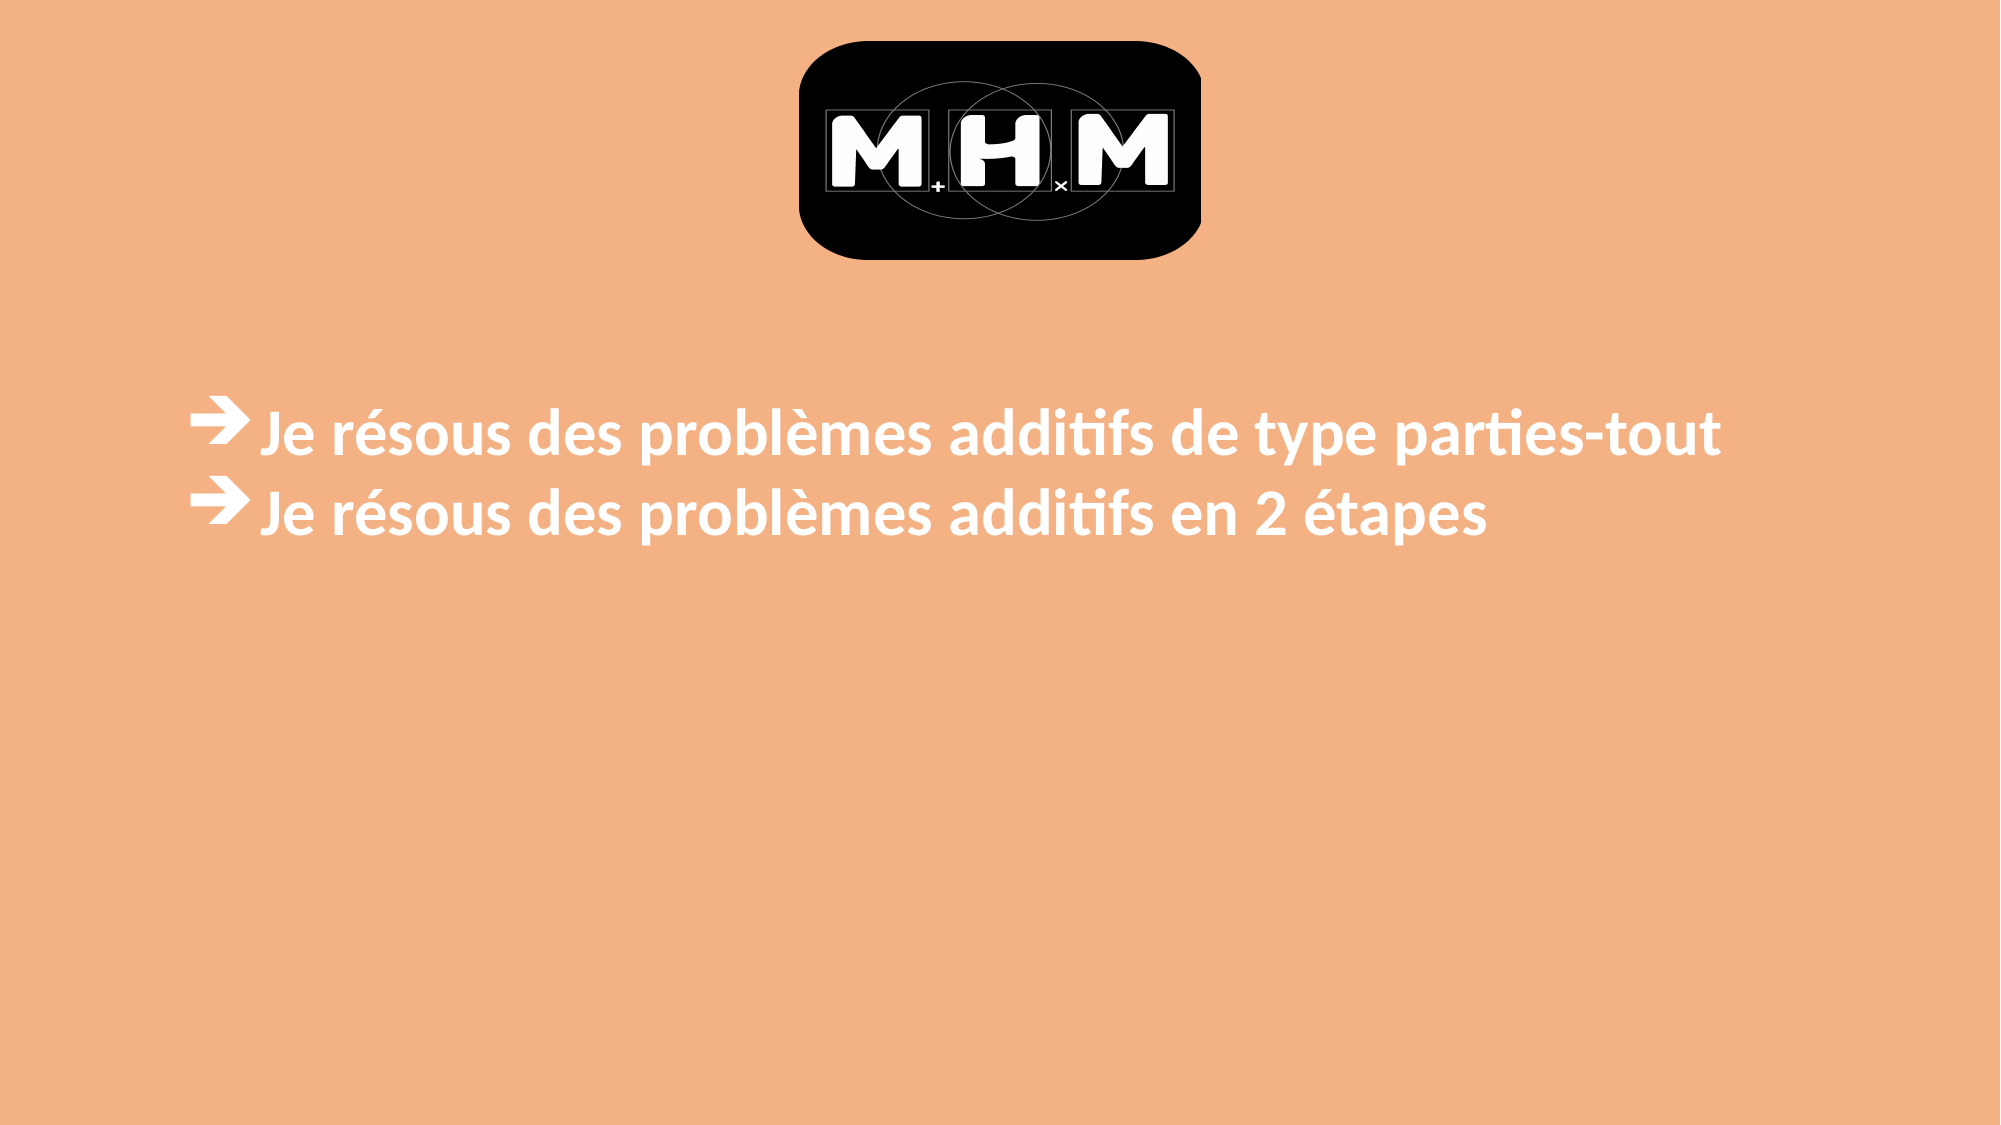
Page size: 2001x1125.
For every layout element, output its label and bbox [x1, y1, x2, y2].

text_box [0, 0, 2000, 1125]
